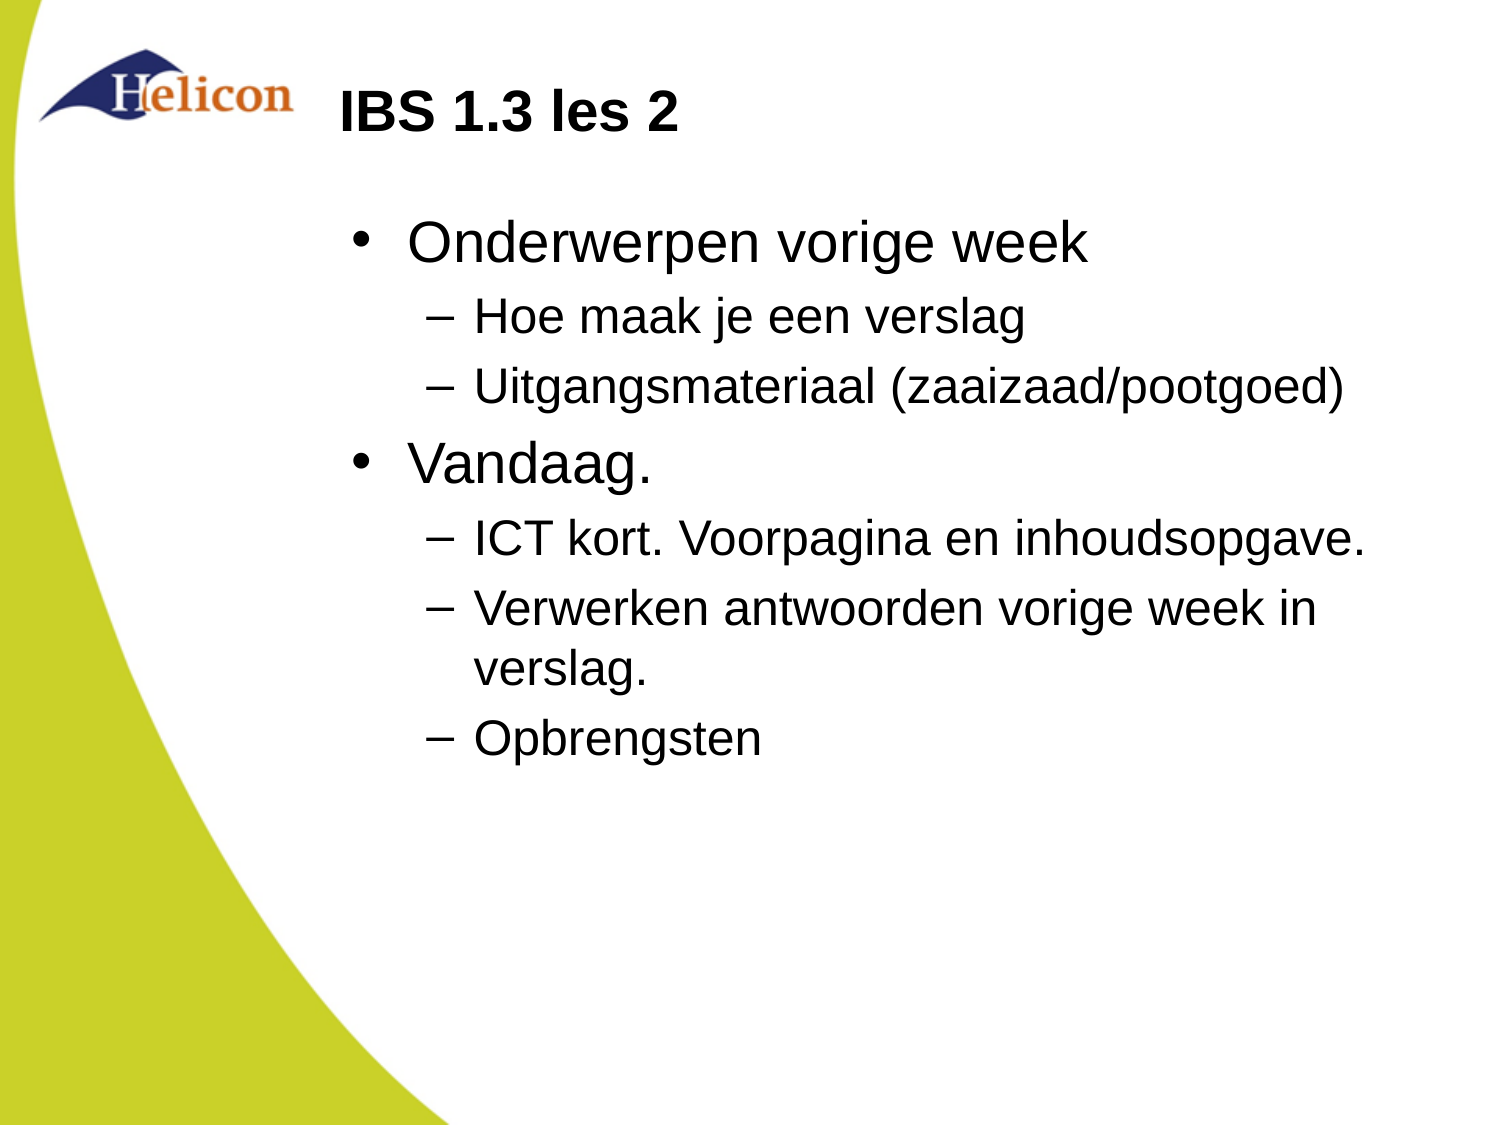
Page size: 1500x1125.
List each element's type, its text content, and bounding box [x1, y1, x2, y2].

title IBS 1.3 les 2 [324, 54, 1415, 161]
picture [0, 0, 1500, 1125]
list Onderwerpen vorige week Hoe maak je een verslag Uitgangsmateriaal (zaaizaad/pootgoed) Vandaag. ICT kort. Voorpagina en inhoudsopgave. Verwerken antwoorden vorige week in verslag. Opbrengsten [336, 196, 1425, 1005]
